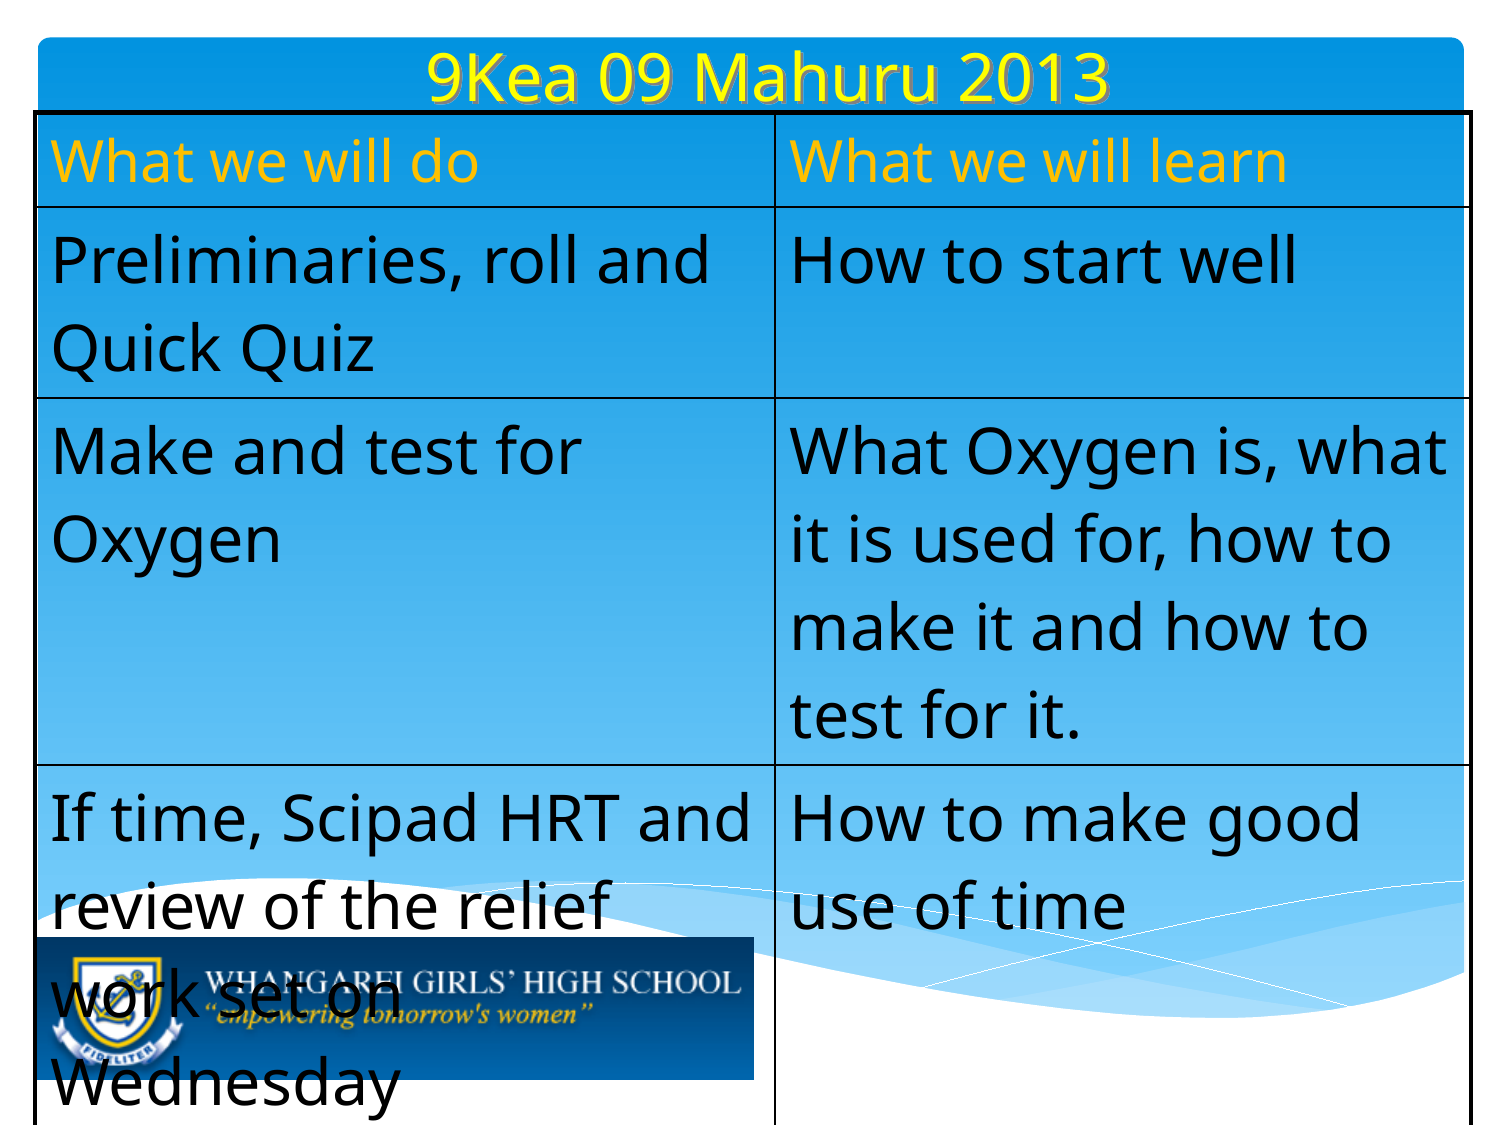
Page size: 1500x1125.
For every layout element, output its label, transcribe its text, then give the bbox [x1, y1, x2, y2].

text_box 9Kea 09 Mahuru 2013 [162, 24, 1375, 110]
picture [37, 937, 754, 1080]
table_cell If time, Scipad HRT and review of the relief work set on Wednesday [37, 766, 774, 1125]
table_cell Preliminaries, roll and Quick Quiz [37, 208, 774, 397]
table_cell How to make good use of time [776, 766, 1469, 1125]
table_cell How to start well [776, 208, 1469, 397]
table_cell Make and test for Oxygen [37, 399, 774, 764]
table_header What we will learn [776, 115, 1469, 206]
table_cell What Oxygen is, what it is used for, how to make it and how to test for it. [776, 399, 1469, 764]
table_header What we will do [37, 115, 774, 206]
